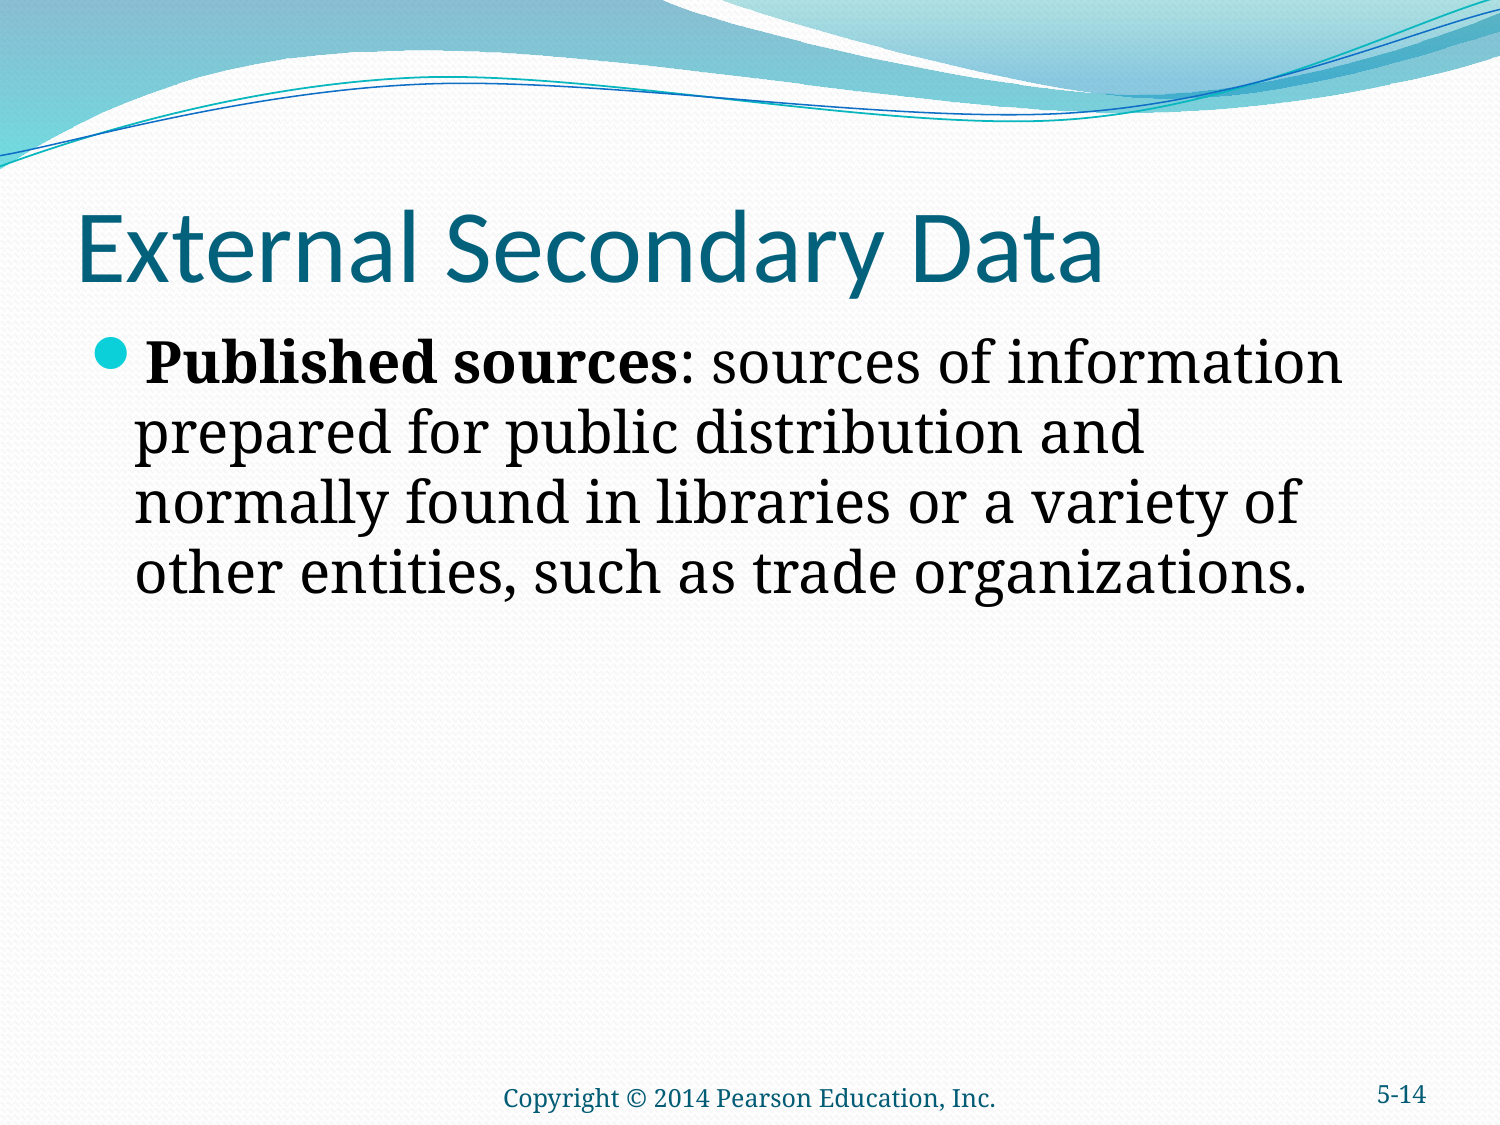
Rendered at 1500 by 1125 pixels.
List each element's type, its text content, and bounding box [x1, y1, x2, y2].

list Published sources: sources of information prepared for public distribution and normally found in libraries or a variety of other entities, such as trade organizations. [74, 317, 1426, 1038]
title External Secondary Data [74, 115, 1426, 304]
